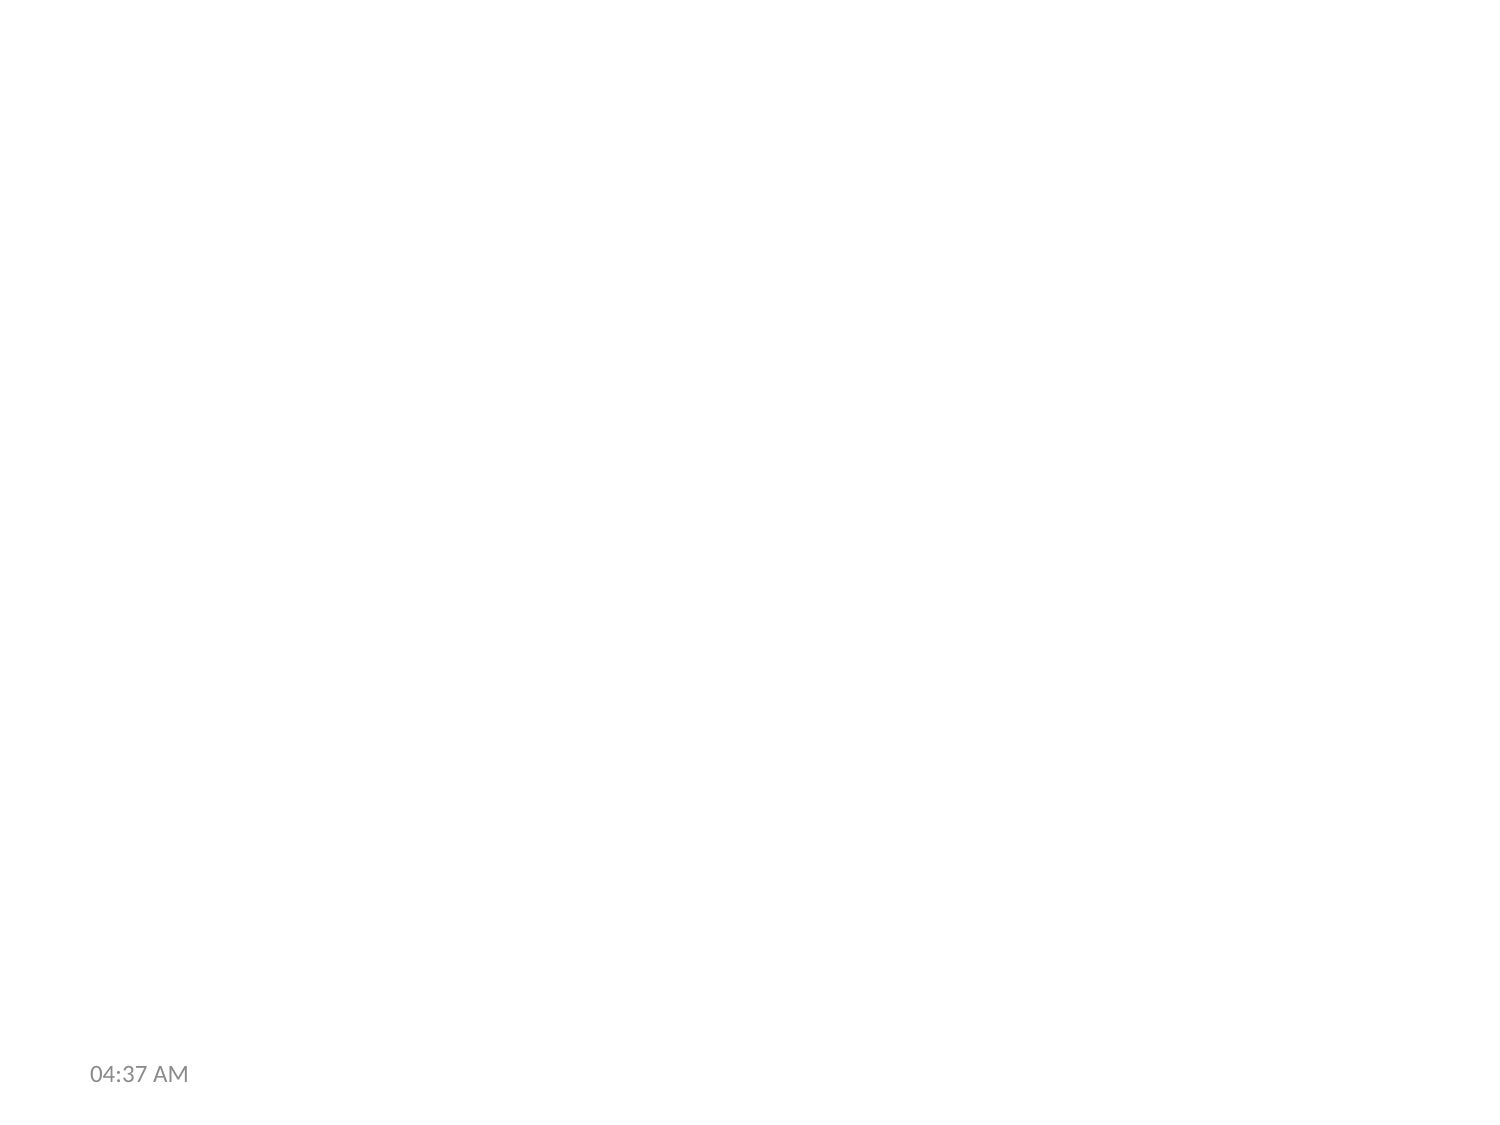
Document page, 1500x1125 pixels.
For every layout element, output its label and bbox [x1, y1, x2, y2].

slide_number [75, 1042, 425, 1103]
